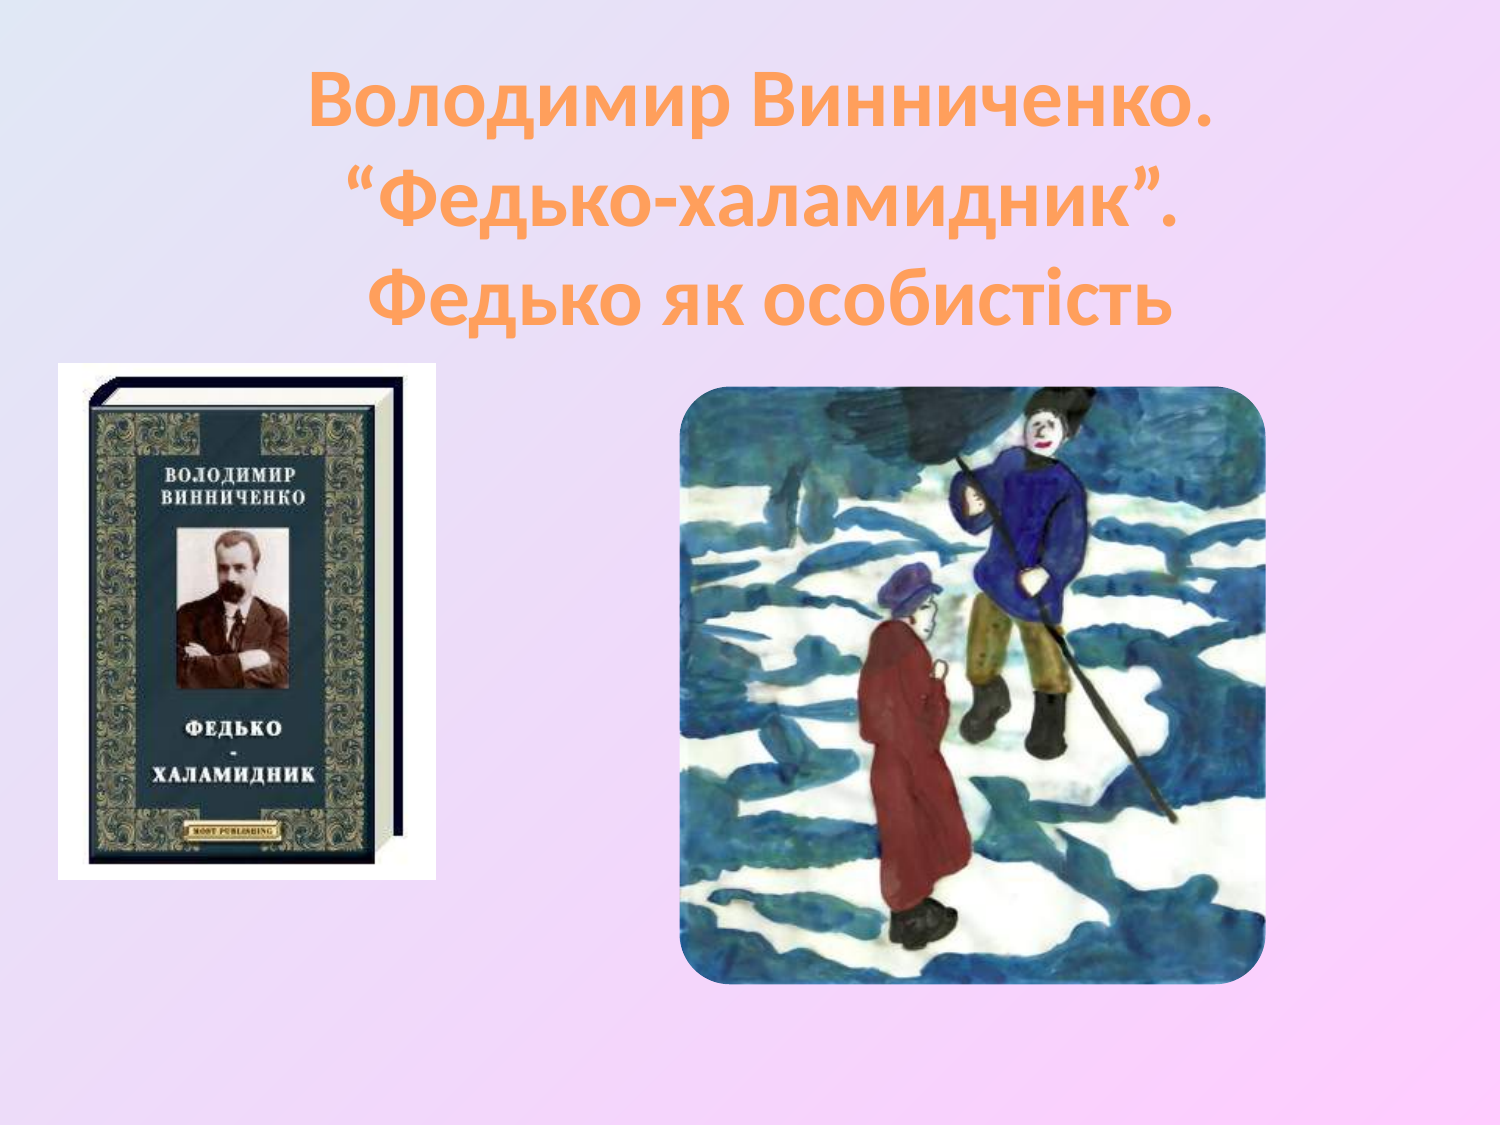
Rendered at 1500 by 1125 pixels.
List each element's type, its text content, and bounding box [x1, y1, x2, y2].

picture [679, 386, 1266, 985]
picture [58, 363, 436, 880]
text_box Володимир Винниченко. “Федько-халамидник”. Федько як особистість [187, 35, 1336, 351]
